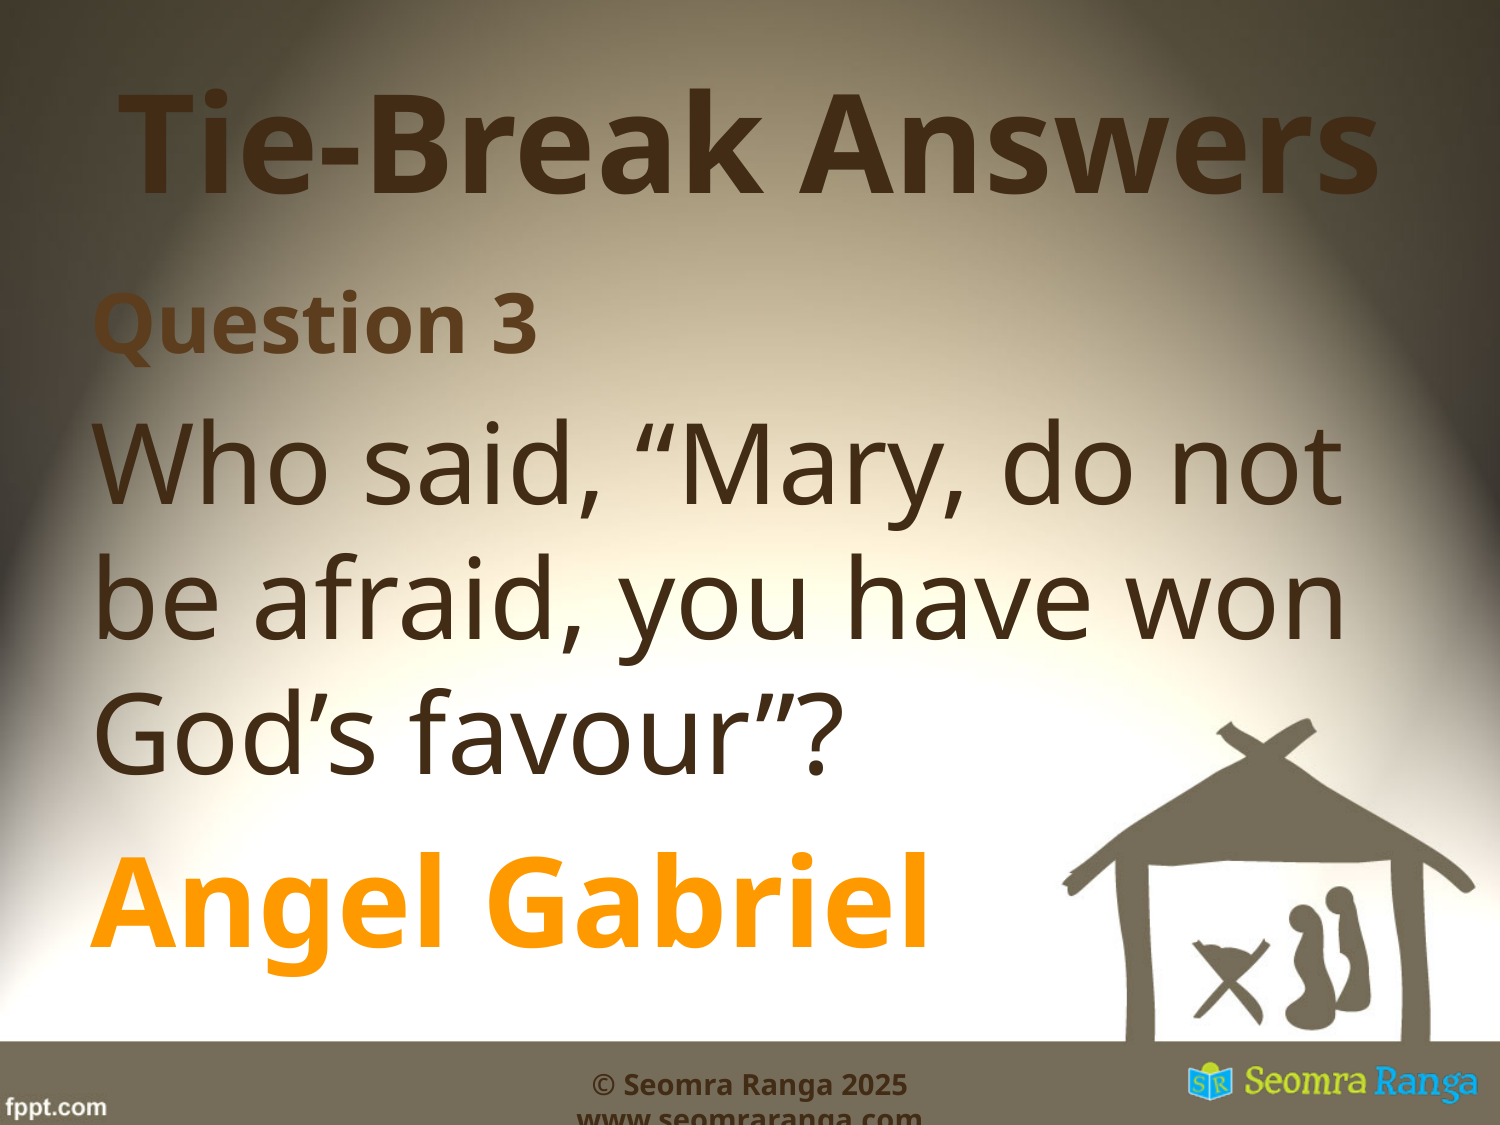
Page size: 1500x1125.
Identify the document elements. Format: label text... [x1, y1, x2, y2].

list Question 3 Who said, “Mary, do not be afraid, you have won God’s favour”? Angel Gabriel [75, 262, 1425, 1005]
title Tie-Break Answers [75, 45, 1425, 233]
text_box © Seomra Ranga 2025 www.seomraranga.com [401, 1058, 1099, 1125]
picture [0, 0, 1500, 1125]
